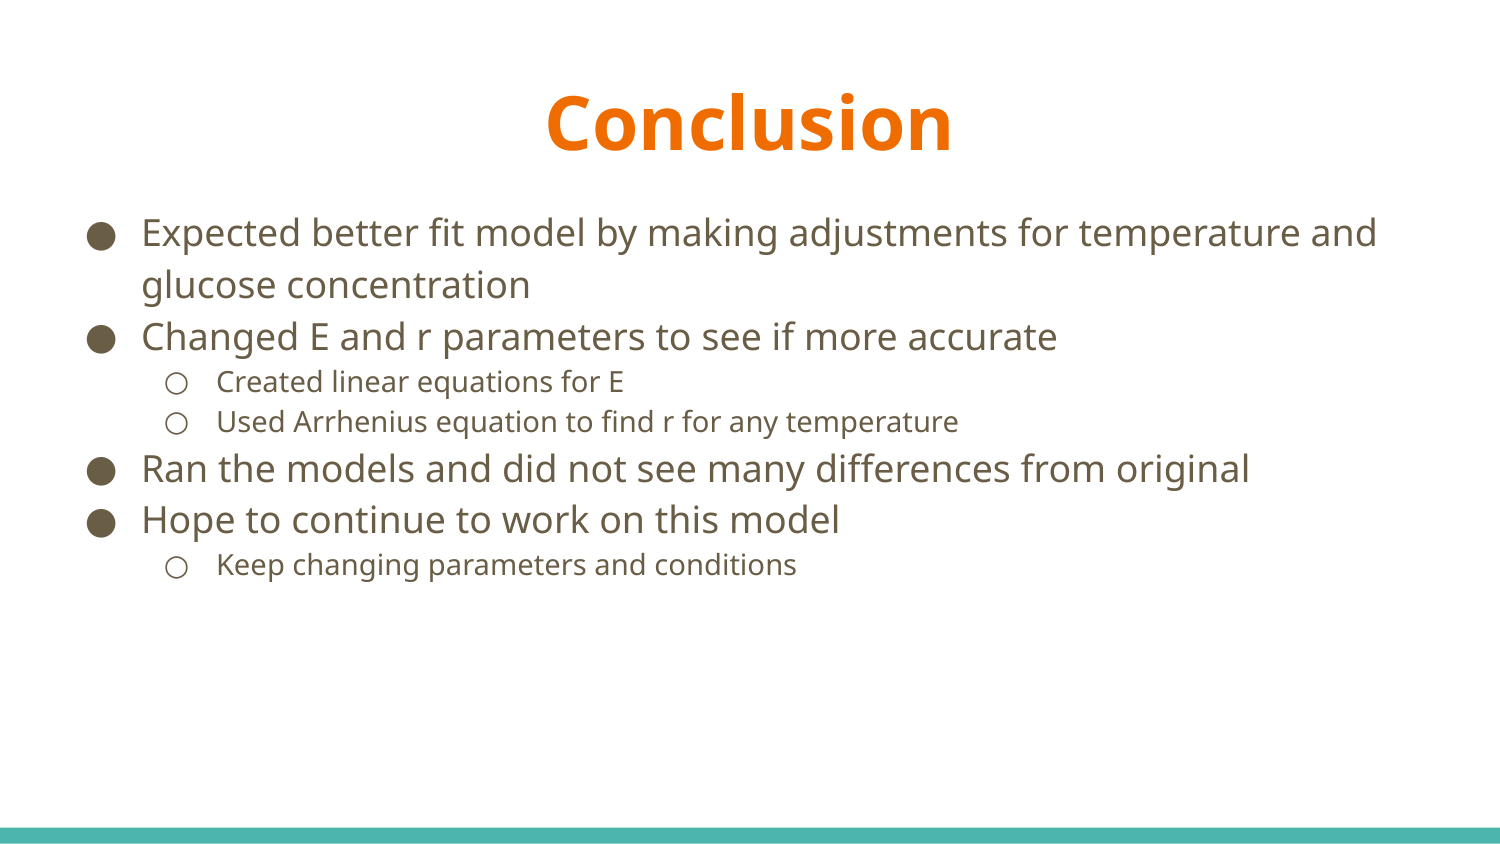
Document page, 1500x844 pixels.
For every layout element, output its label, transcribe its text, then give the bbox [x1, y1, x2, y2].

list Expected better fit model by making adjustments for temperature and glucose concentration Changed E and r parameters to see if more accurate Created linear equations for E Used Arrhenius equation to find r for any temperature Ran the models and did not see many differences from original Hope to continue to work on this model Keep changing parameters and conditions [51, 187, 1449, 733]
title Conclusion [51, 60, 1449, 177]
